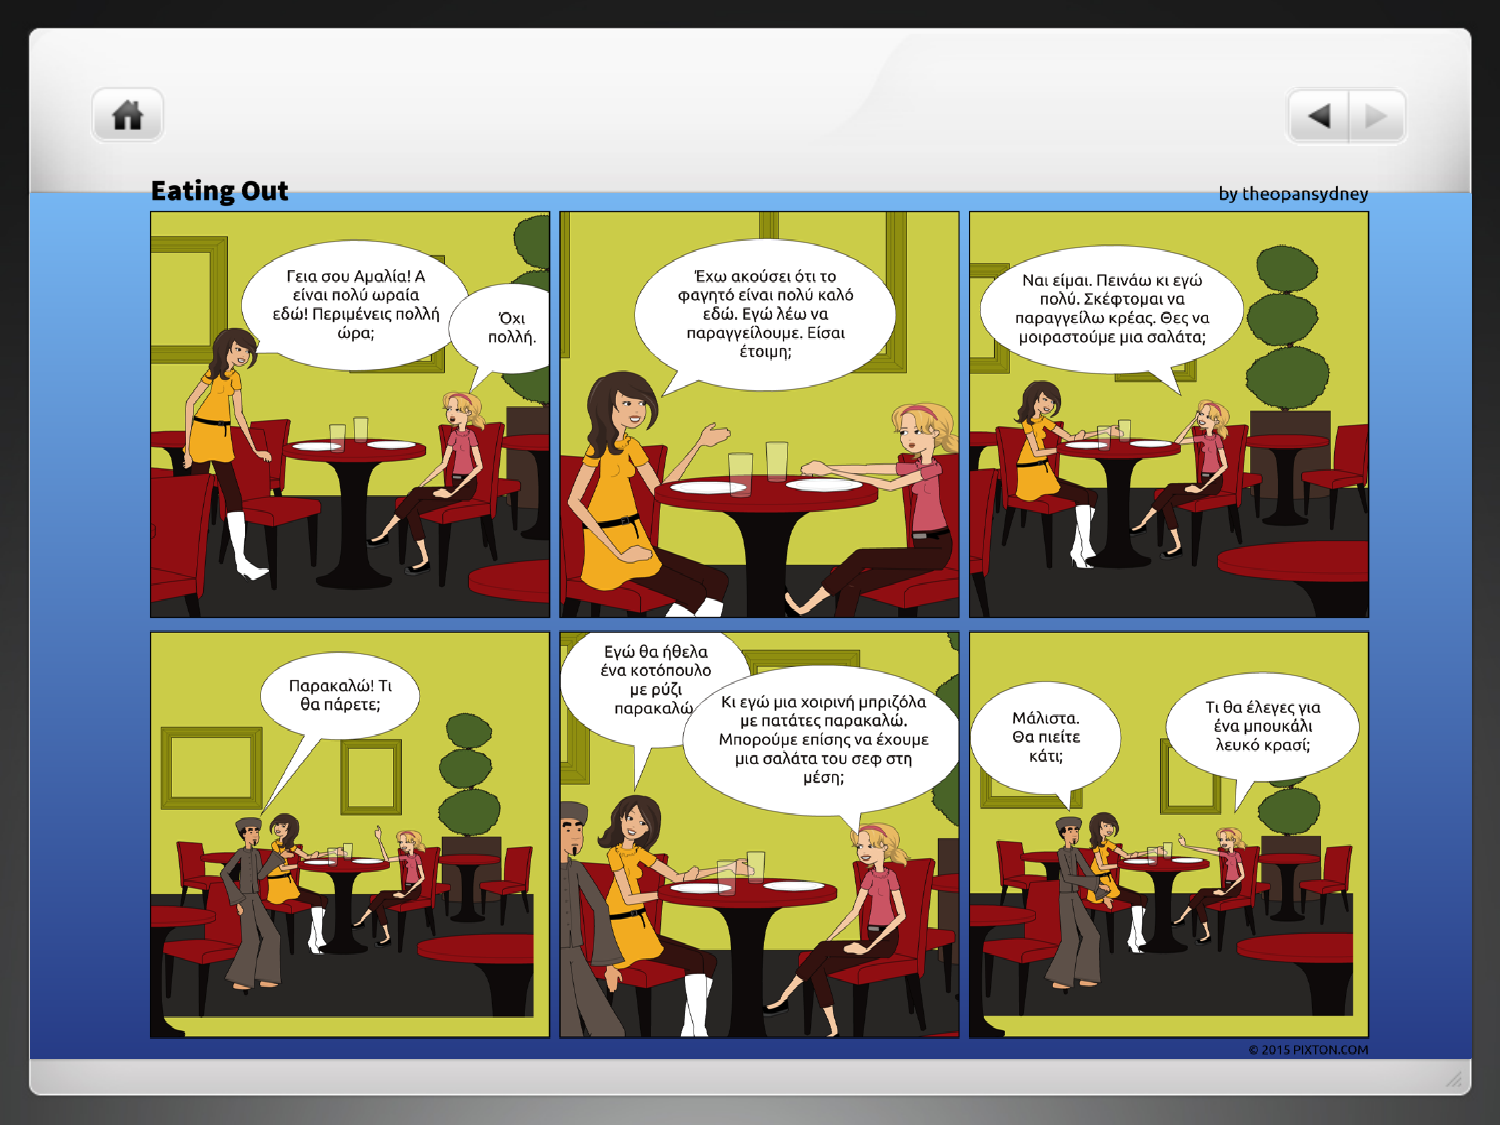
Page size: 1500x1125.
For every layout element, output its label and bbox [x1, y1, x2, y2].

picture [0, 0, 1500, 1125]
list [136, 172, 1383, 1059]
